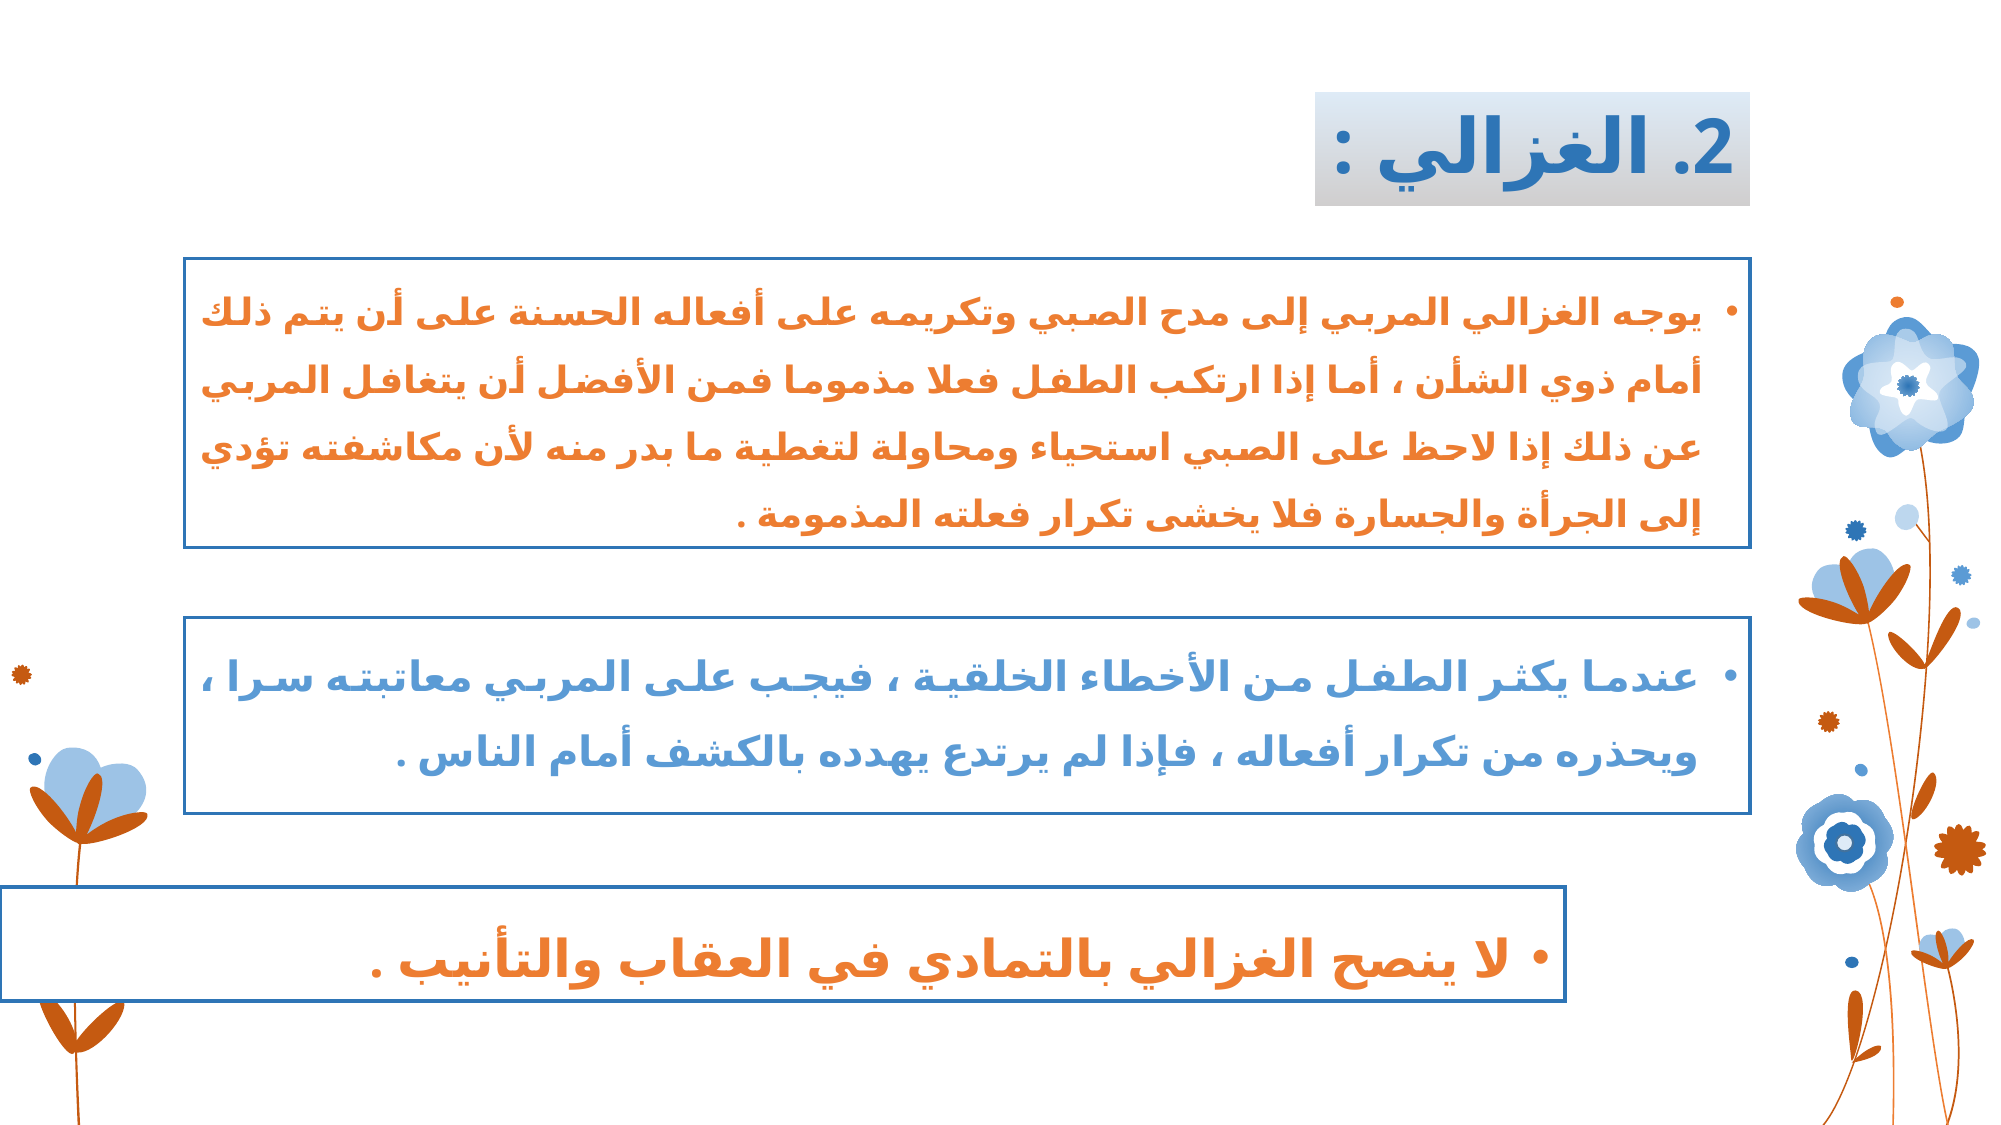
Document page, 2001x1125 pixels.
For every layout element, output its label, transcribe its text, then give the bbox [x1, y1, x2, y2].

list يوجه الغزالي المربي إلى مدح الصبي وتكريمه على أفعاله الحسنة على أن يتم ذلك أمام ذوي الشأن ، أما إذا ارتكب الطفل فعلا مذموما فمن الأفضل أن يتغافل المربي عن ذلك إذا لاحظ على الصبي استحياء ومحاولة لتغطية ما بدر منه لأن مكاشفته تؤدي إلى الجرأة والجسارة فلا يخشى تكرار فعلته المذمومة . [184, 257, 1751, 549]
title 2. الغزالي : [1315, 92, 1750, 206]
list لا ينصح الغزالي بالتمادي في العقاب والتأنيب . [0, 886, 1566, 1002]
list عندما يكثر الطفل من الأخطاء الخلقية ، فيجب على المربي معاتبته سرا ، ويحذره من تكرار أفعاله ، فإذا لم يرتدع يهدده بالكشف أمام الناس . [184, 616, 1751, 815]
